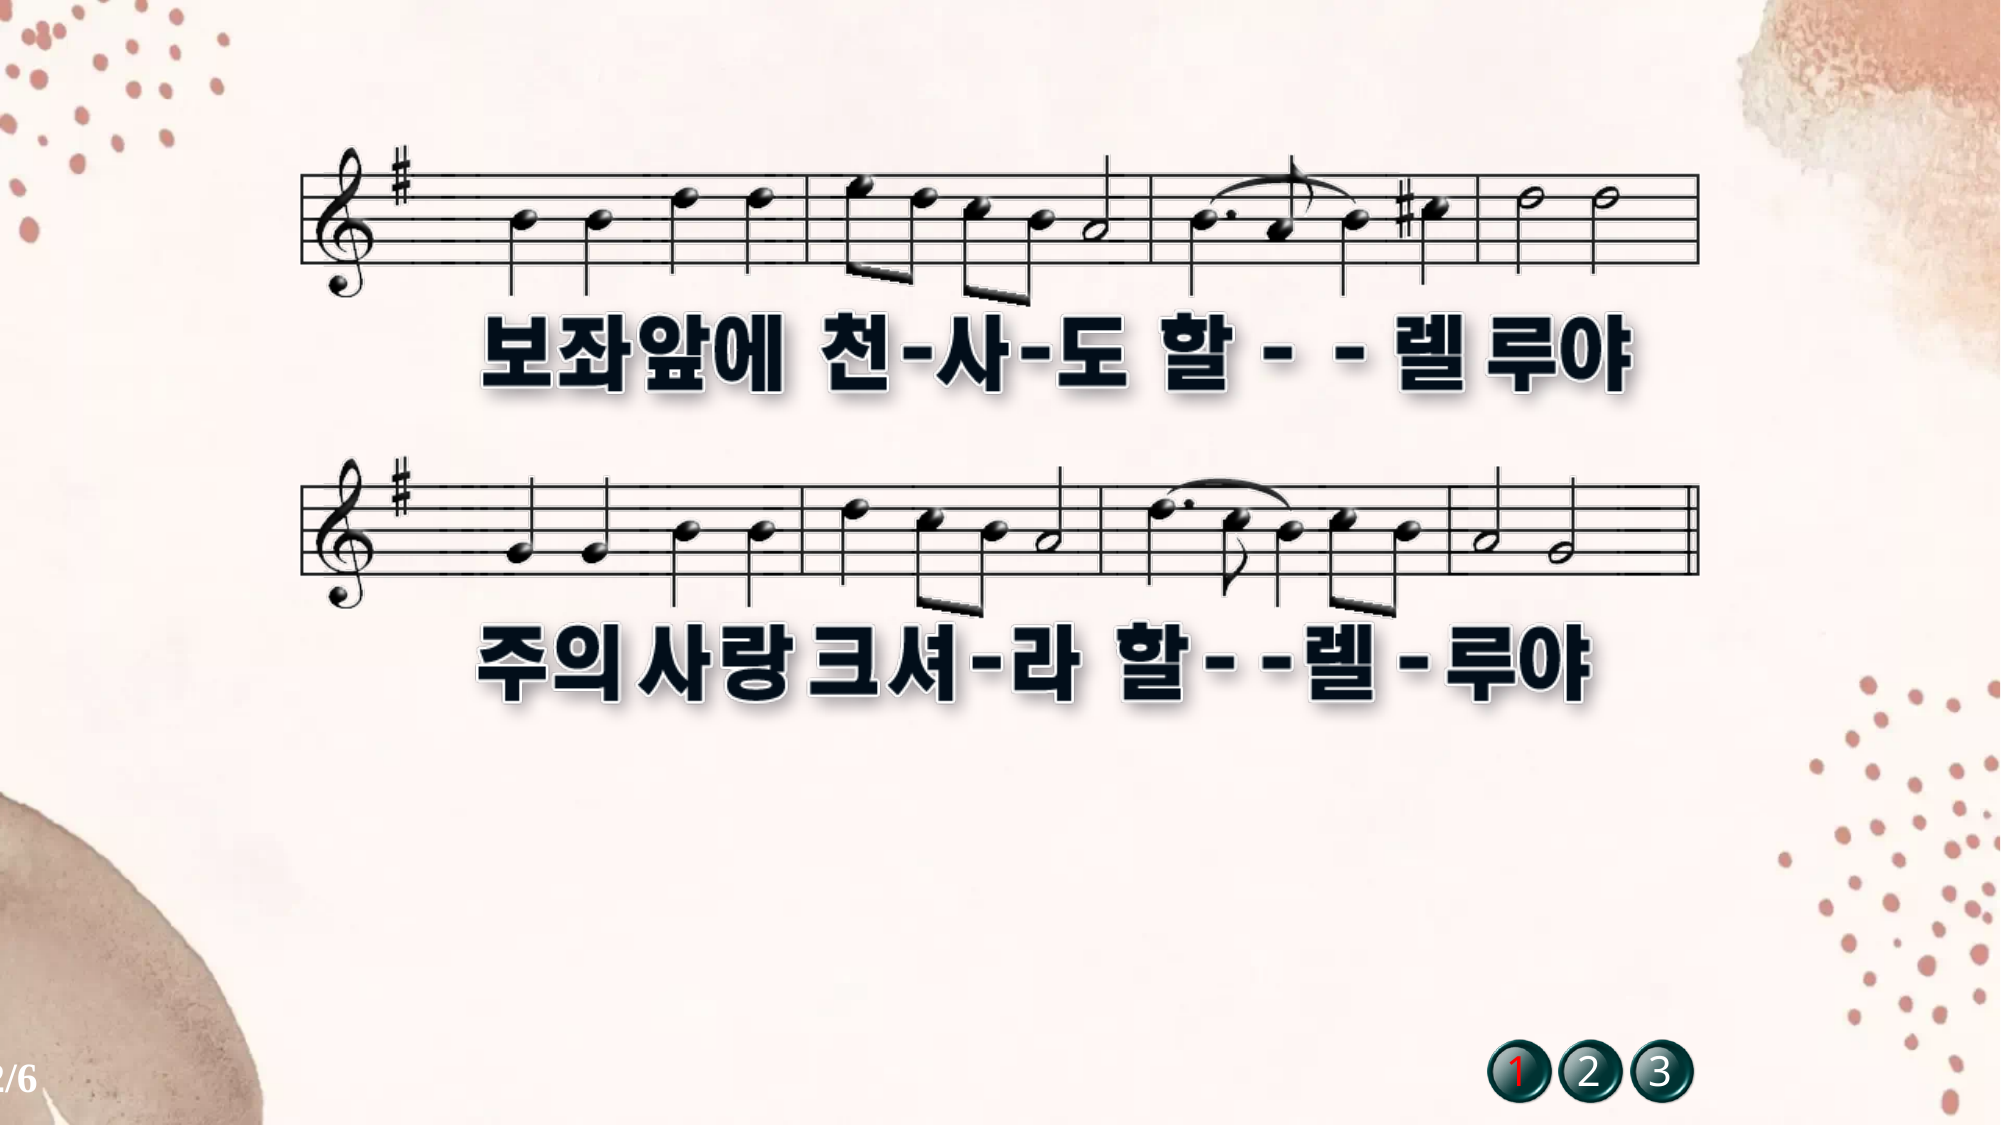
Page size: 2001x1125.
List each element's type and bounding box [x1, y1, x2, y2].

text_box [1627, 1035, 1697, 1106]
picture [0, 0, 2001, 1125]
text_box [1484, 1035, 1555, 1106]
text_box [1555, 1035, 1626, 1106]
